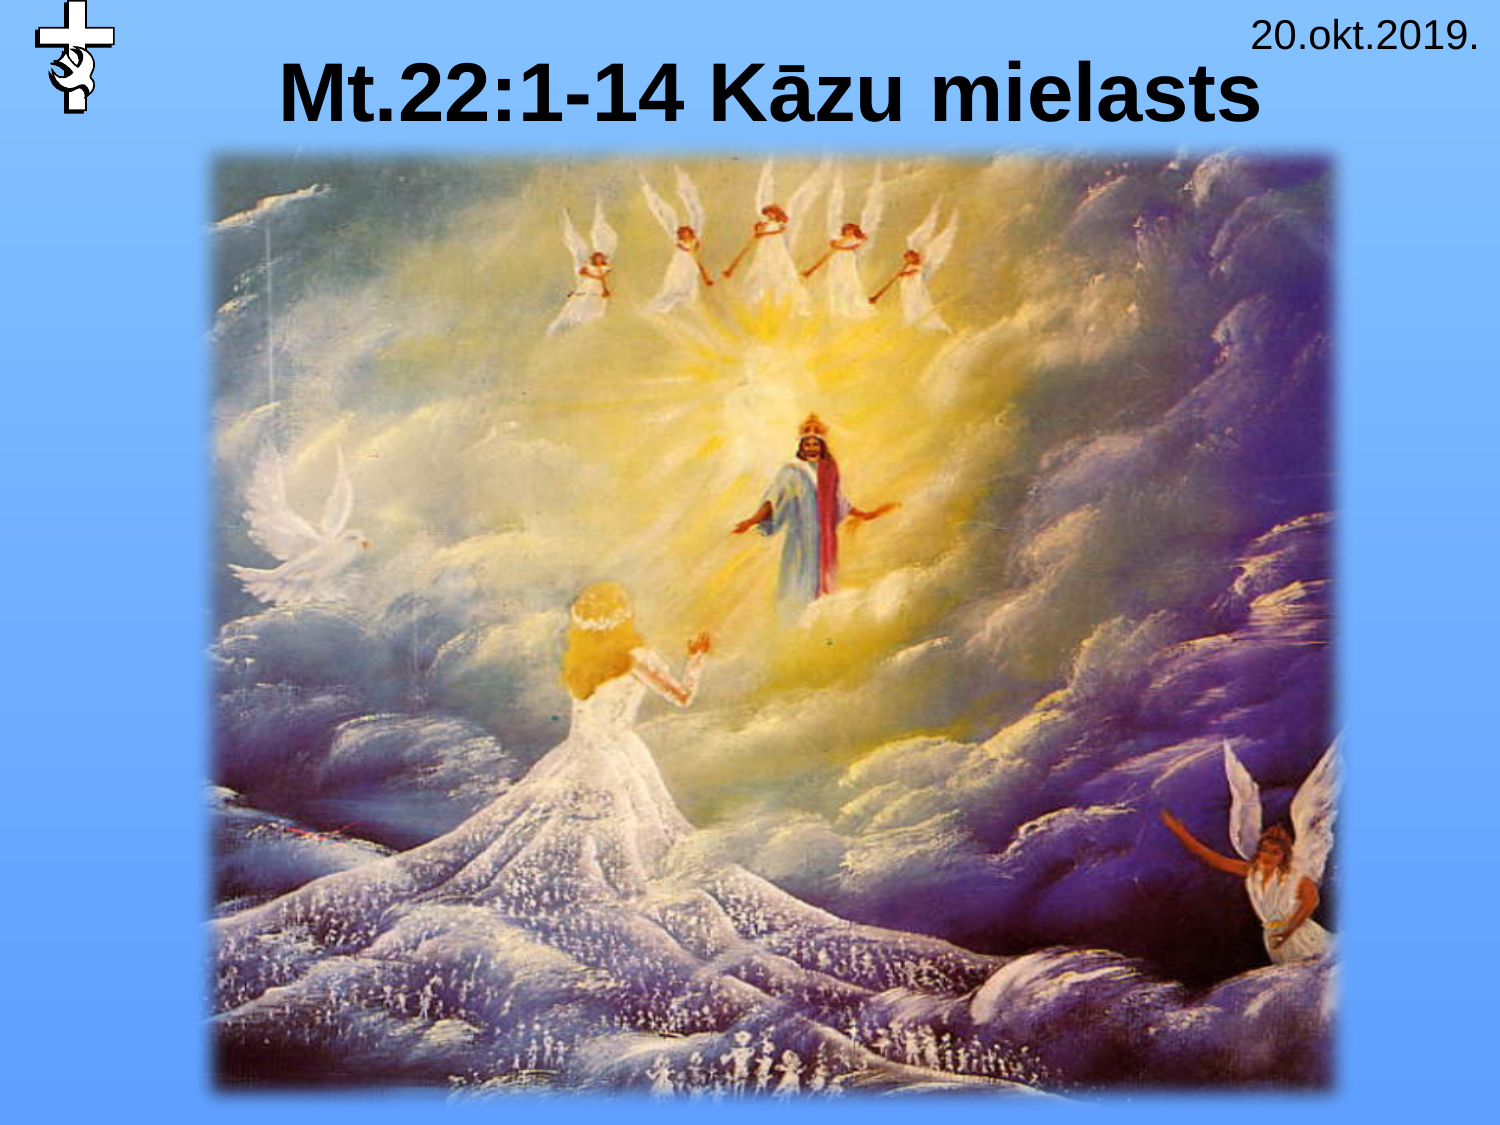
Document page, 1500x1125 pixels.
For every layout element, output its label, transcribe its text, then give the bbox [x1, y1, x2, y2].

picture [34, 0, 116, 114]
picture [194, 136, 1353, 1111]
title Mt.22:1-14 Kāzu mielasts [100, 0, 1442, 177]
text_box 20.okt.2019. [1230, 0, 1500, 65]
